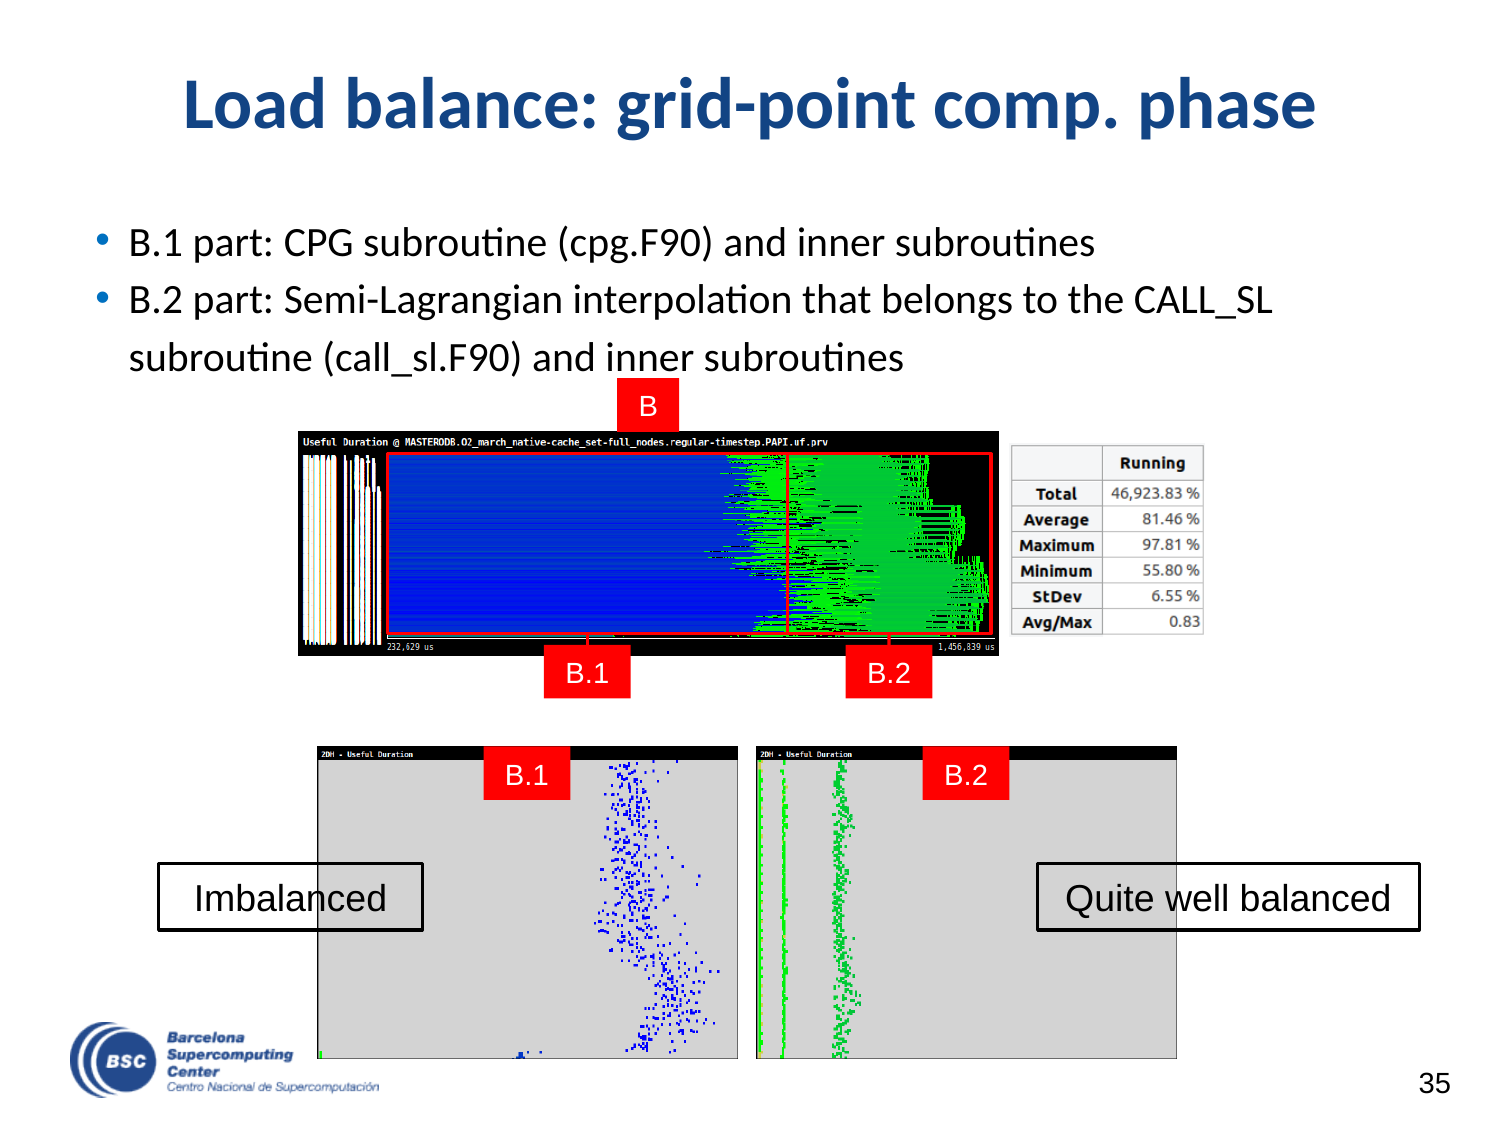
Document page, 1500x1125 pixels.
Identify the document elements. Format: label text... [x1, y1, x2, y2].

slide_number ‹#› [1403, 1038, 1494, 1125]
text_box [297, 377, 1205, 1059]
title Load balance: grid-point comp. phase [76, 35, 1427, 174]
text_box Imbalanced [158, 863, 292, 931]
picture [70, 1022, 379, 1098]
text_box Quite well balanced [1209, 863, 1420, 931]
list B.1 part: CPG subroutine (cpg.F90) and inner subroutines B.2 part: Semi-Lagrangian interpolation that belongs to the CALL_SL subroutine (call_sl.F90) and inner subroutines [76, 199, 1427, 993]
